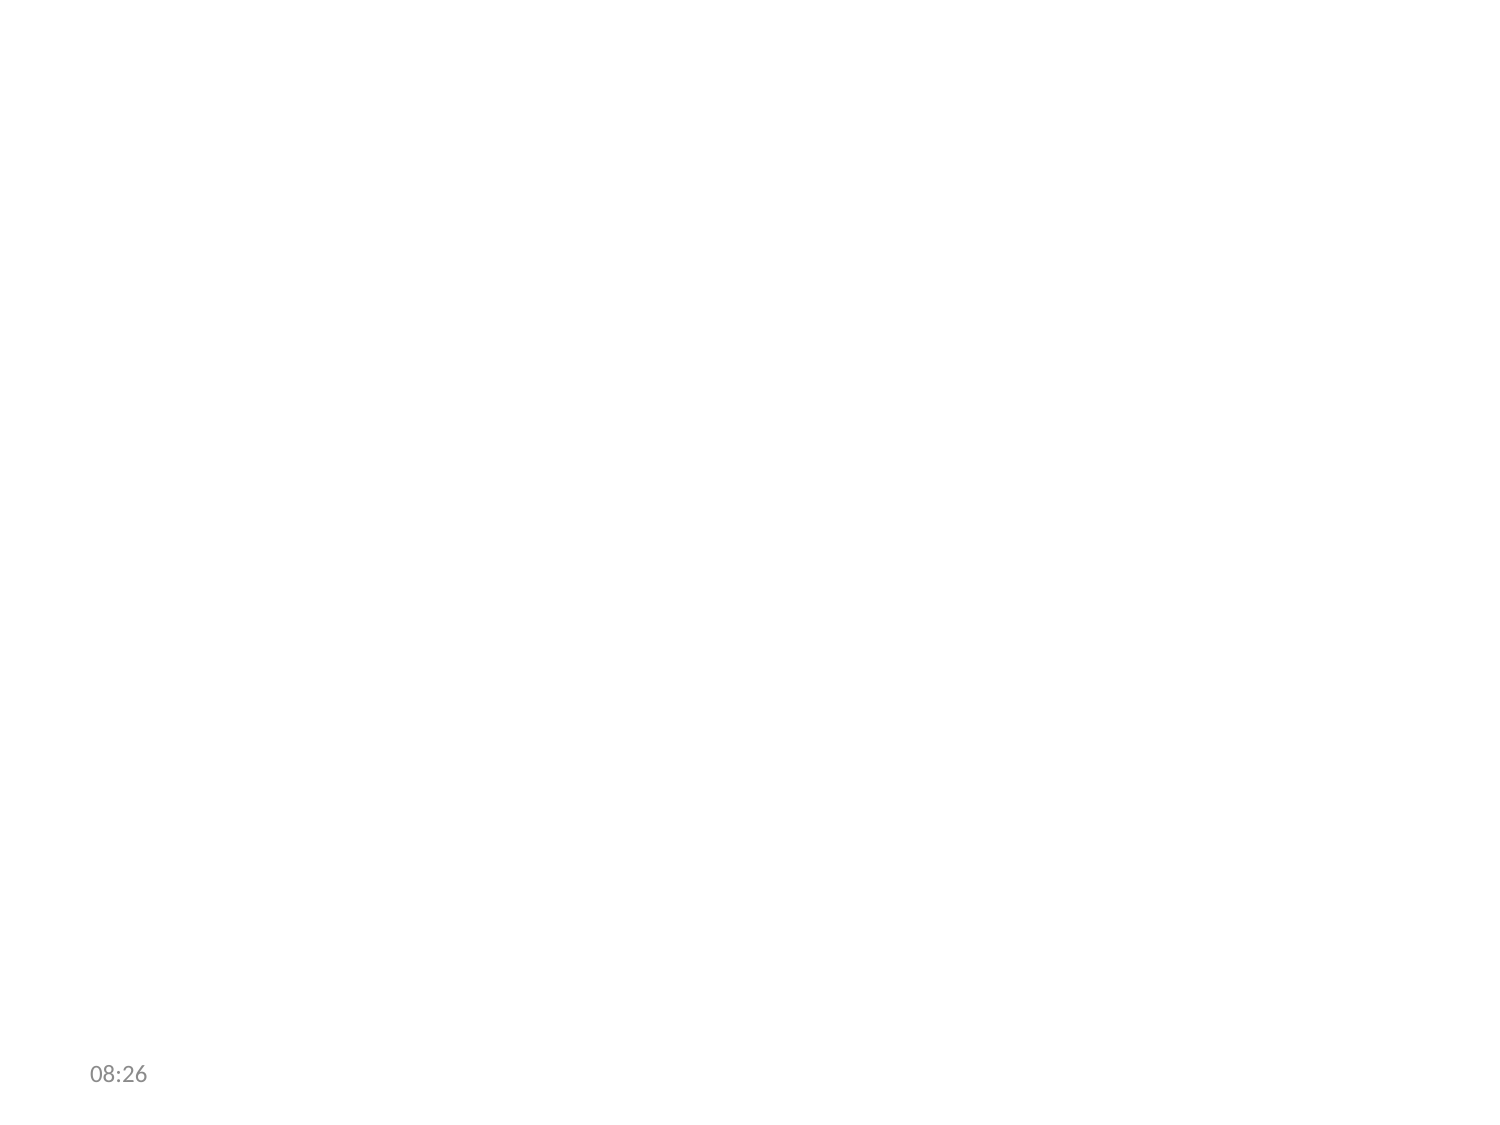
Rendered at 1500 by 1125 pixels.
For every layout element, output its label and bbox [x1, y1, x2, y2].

slide_number [75, 1042, 425, 1103]
